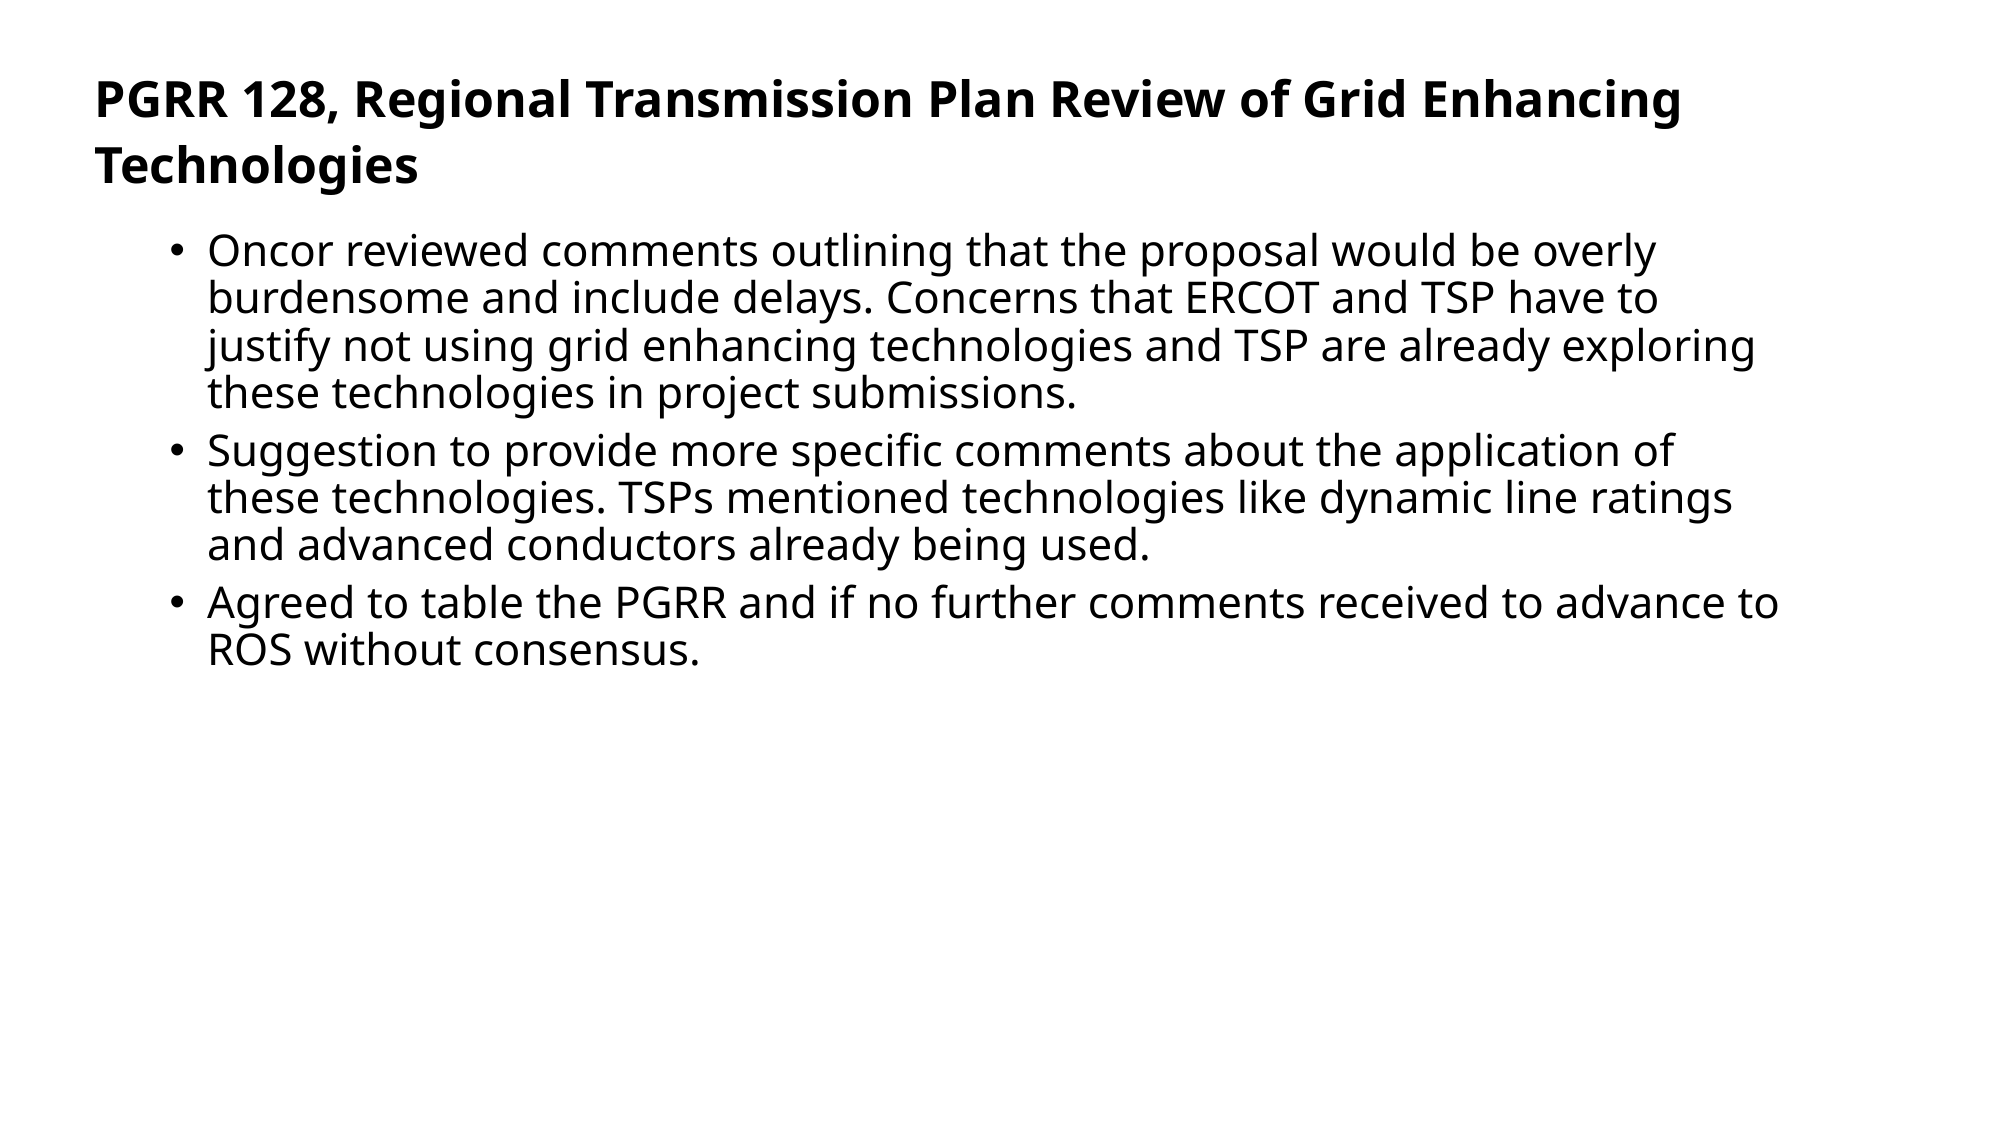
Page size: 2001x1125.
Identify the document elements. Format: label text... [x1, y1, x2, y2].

list PGRR 128, Regional Transmission Plan Review of Grid Enhancing Technologies Oncor reviewed comments outlining that the proposal would be overly burdensome and include delays. Concerns that ERCOT and TSP have to justify not using grid enhancing technologies and TSP are already exploring these technologies in project submissions. Suggestion to provide more specific comments about the application of these technologies. TSPs mentioned technologies like dynamic line ratings and advanced conductors already being used. Agreed to table the PGRR and if no further comments received to advance to ROS without consensus. [79, 54, 1805, 1029]
